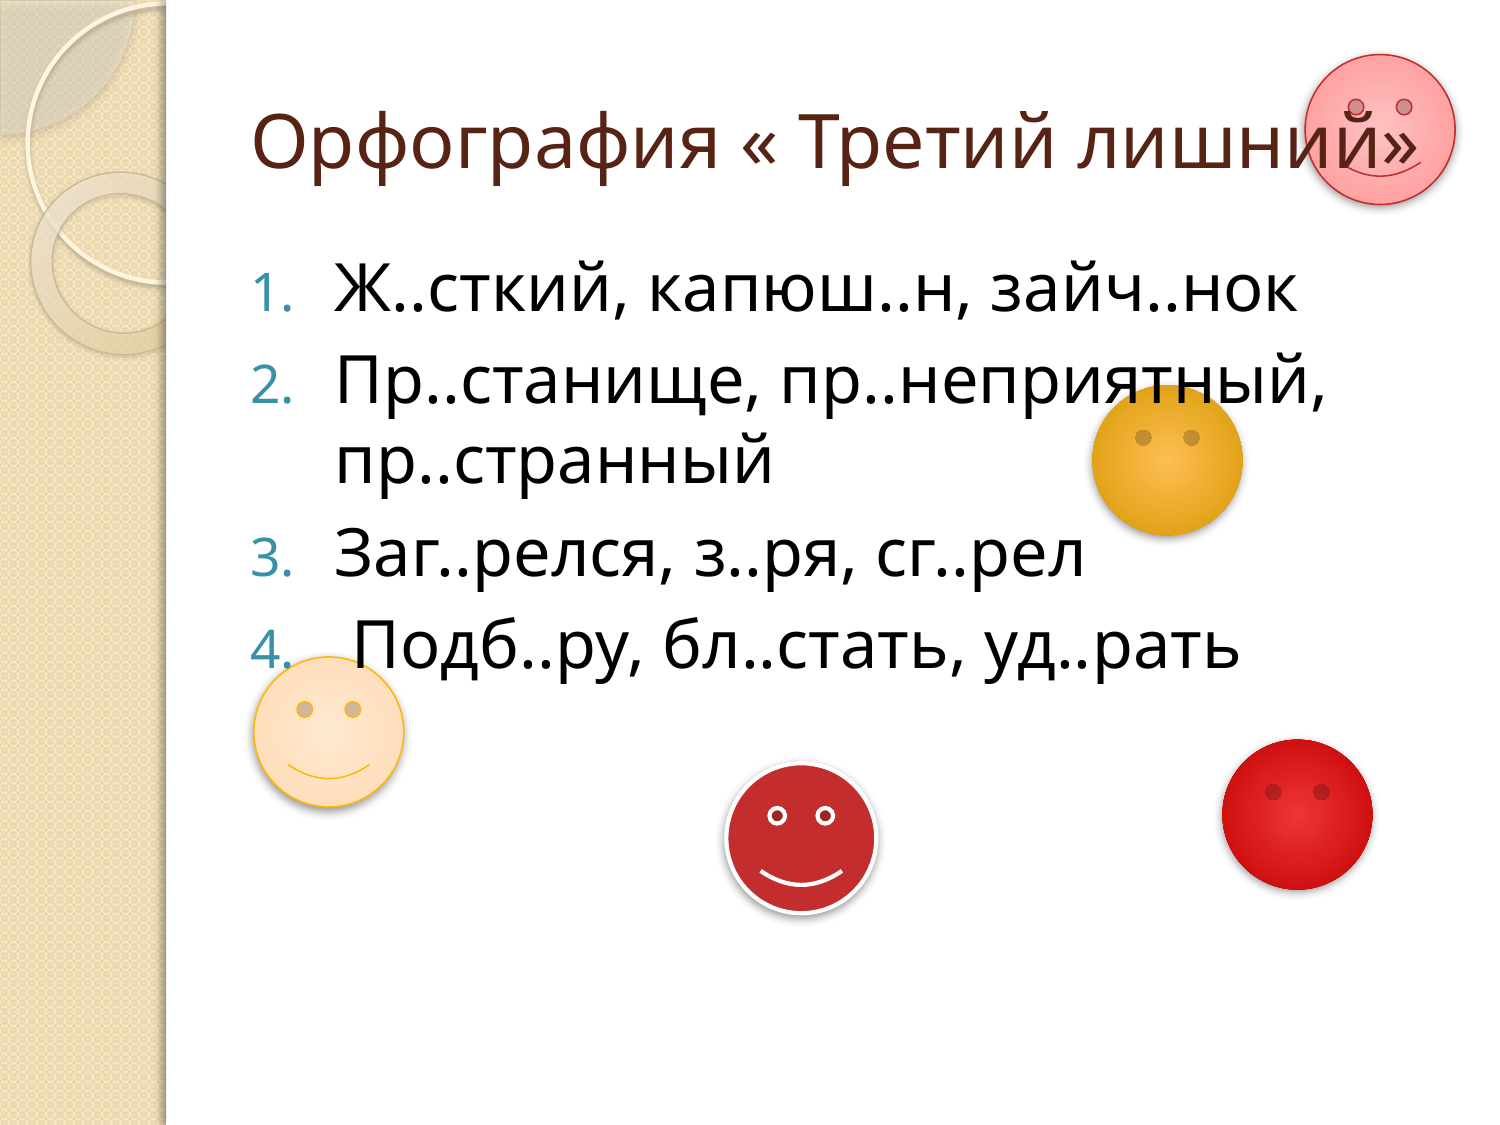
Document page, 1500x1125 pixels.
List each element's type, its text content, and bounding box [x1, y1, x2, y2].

title Орфография « Третий лишний» [235, 45, 1466, 233]
list Ж..сткий, капюш..н, зайч..нок Пр..станище, пр..неприятный, пр..странный Заг..релся, з..ря, сг..рел Подб..ру, бл..стать, уд..рать [235, 237, 1466, 1025]
text_box [1222, 739, 1373, 890]
